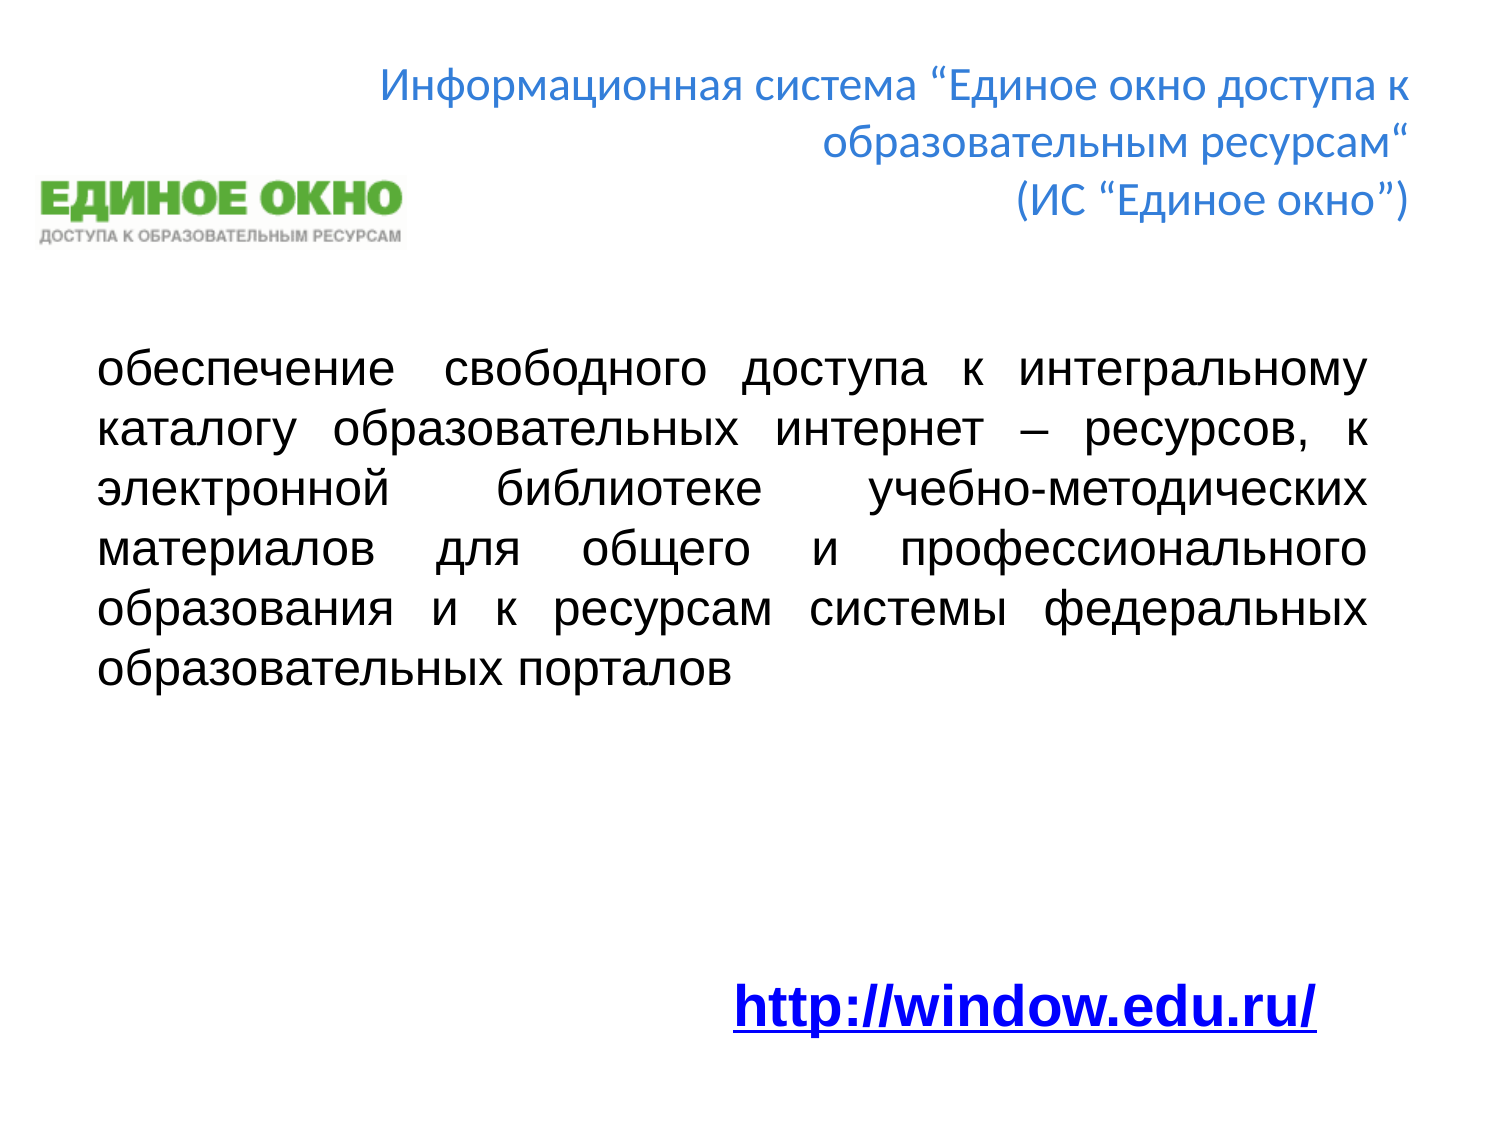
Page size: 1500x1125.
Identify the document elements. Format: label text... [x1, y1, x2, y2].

title Информационная система “Единое окно доступа к образовательным ресурсам“ (ИС “Единое окно”) [74, 44, 1426, 233]
text_box http://window.edu.ru/ [718, 960, 1332, 1046]
text_box обеспечение свободного доступа к интегральному каталогу образовательных интернет – ресурсов, к электронной библиотеке учебно-методических материалов для общего и профессионального образования и к ресурсам системы федеральных образовательных порталов [82, 328, 1383, 703]
picture [34, 175, 408, 250]
